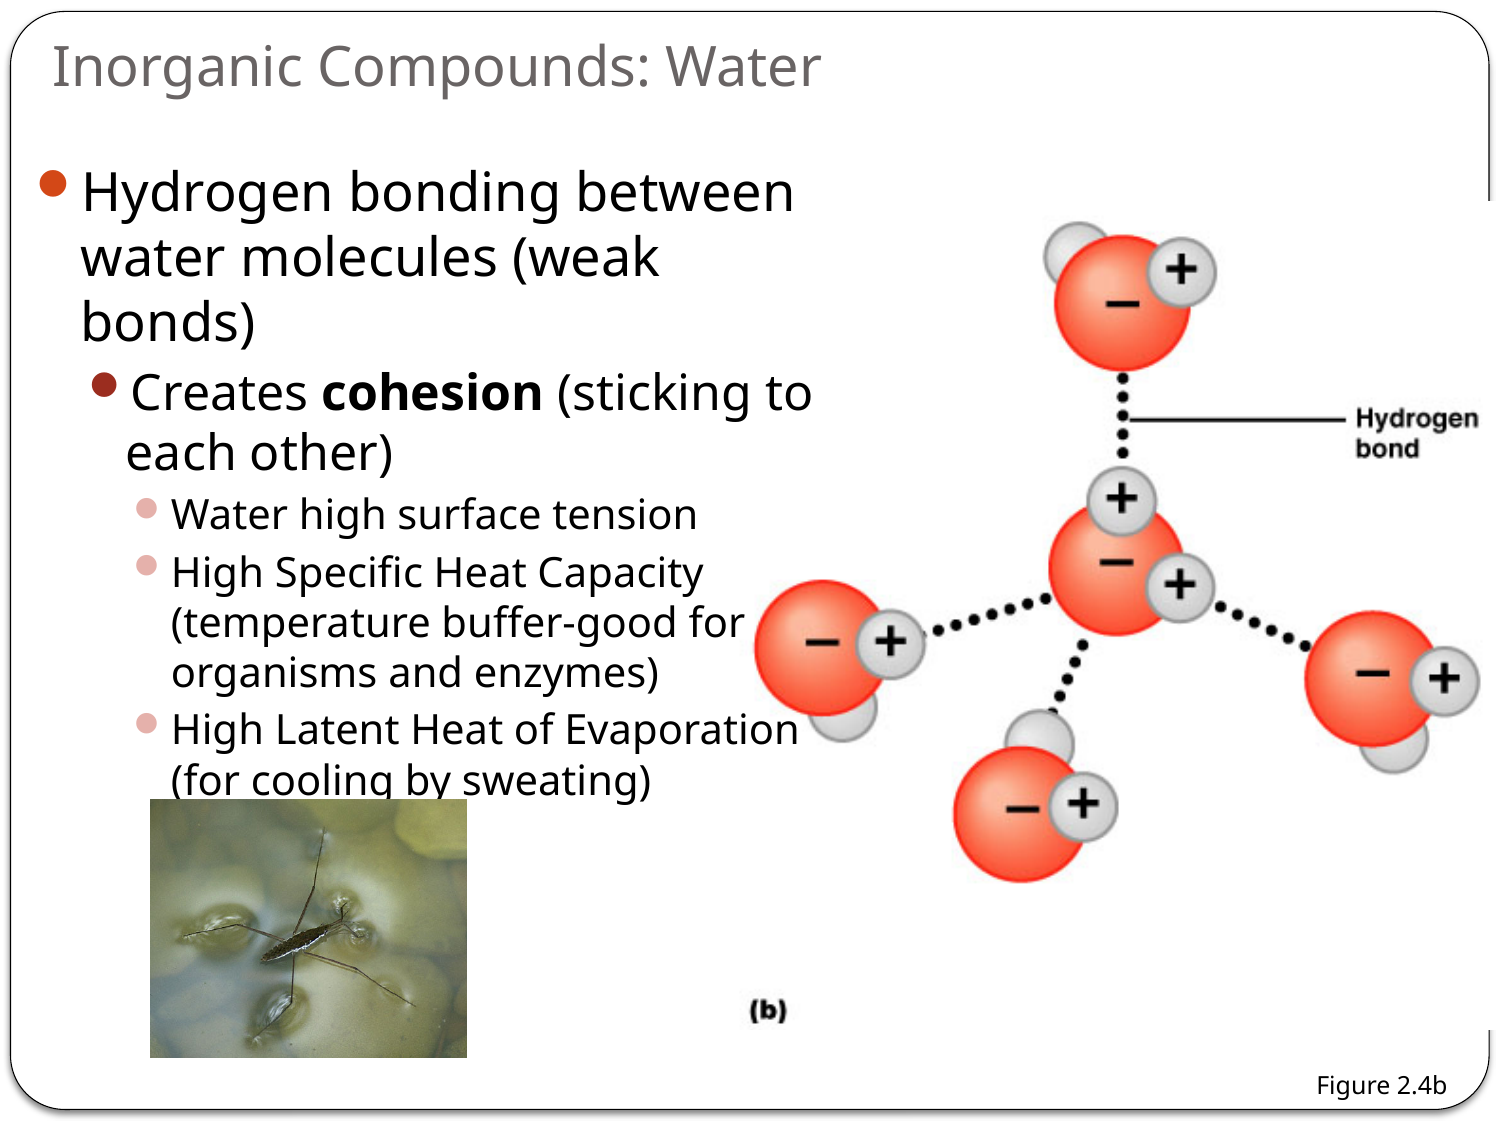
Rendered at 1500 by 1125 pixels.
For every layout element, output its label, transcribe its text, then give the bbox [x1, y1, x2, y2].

picture [149, 799, 467, 1058]
list Hydrogen bonding between water molecules (weak bonds) Creates cohesion (sticking to each other) Water high surface tension High Specific Heat Capacity (temperature buffer-good for organisms and enzymes) High Latent Heat of Evaporation (for cooling by sweating) [21, 149, 858, 1124]
text_box Figure 2.4b [1262, 1062, 1463, 1108]
picture [724, 201, 1498, 1031]
title Inorganic Compounds: Water [37, 23, 1475, 113]
